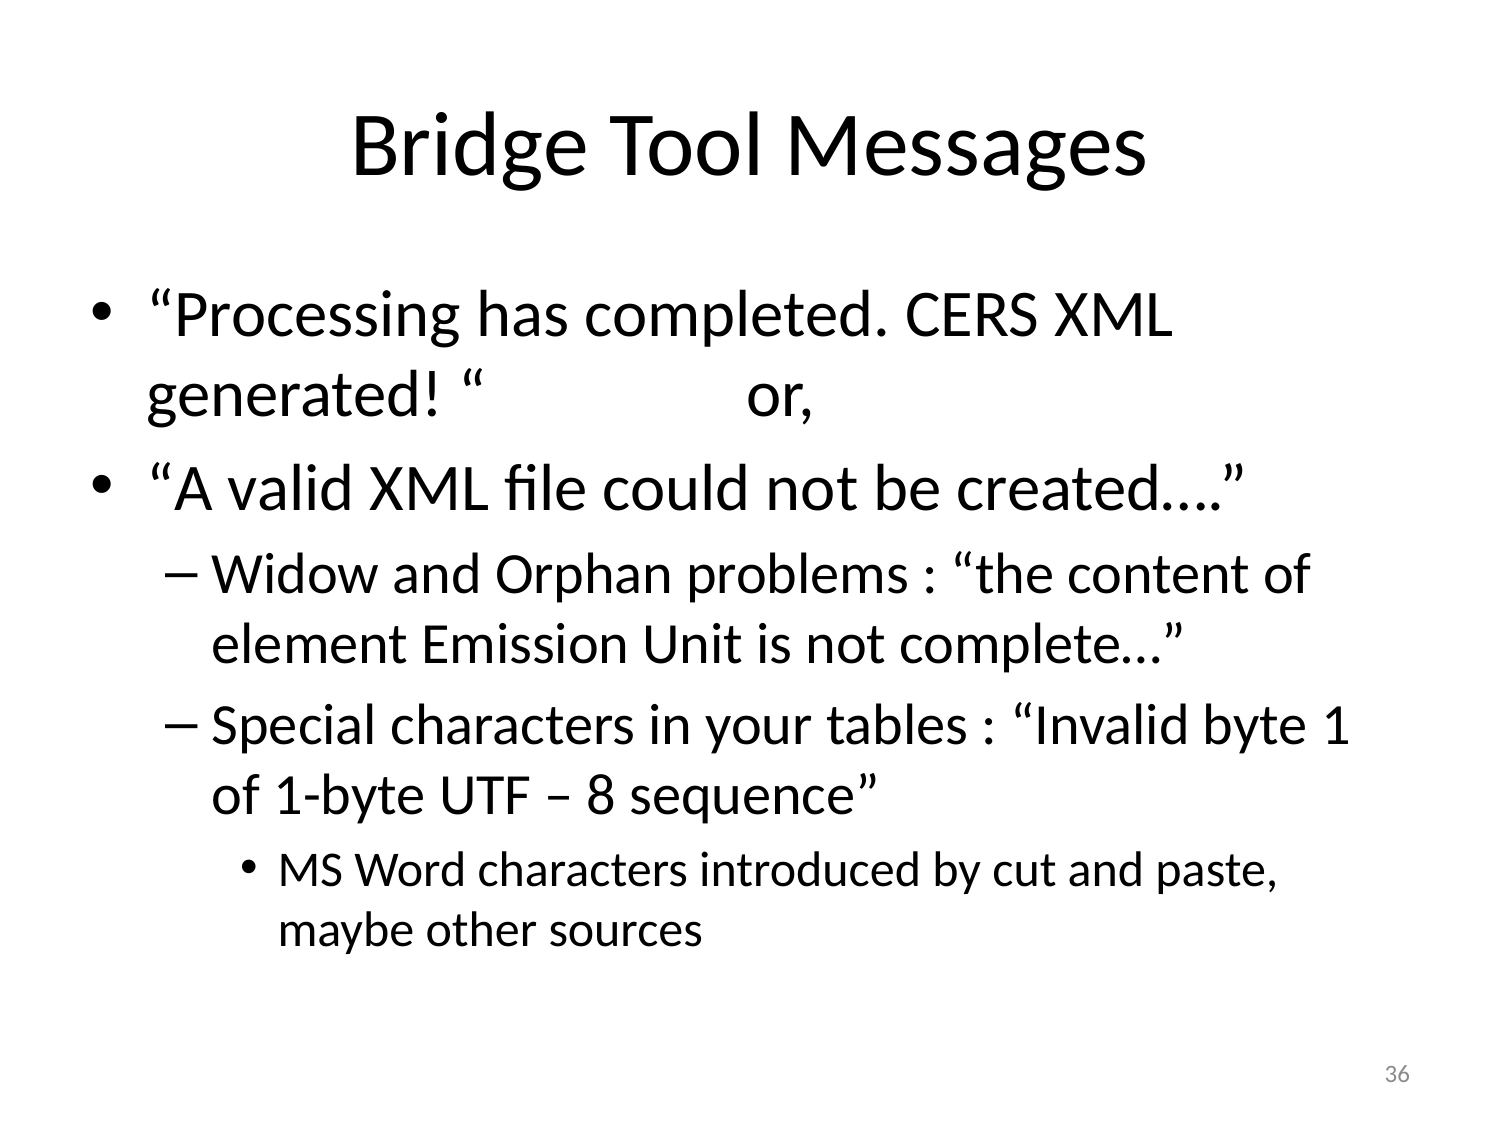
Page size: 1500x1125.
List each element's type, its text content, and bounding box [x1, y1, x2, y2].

slide_number 36 [1074, 1042, 1425, 1103]
list “Processing has completed. CERS XML generated! “ or, “A valid XML file could not be created….” Widow and Orphan problems : “the content of element Emission Unit is not complete…” Special characters in your tables : “Invalid byte 1 of 1-byte UTF – 8 sequence” MS Word characters introduced by cut and paste, maybe other sources [75, 262, 1425, 1005]
title Bridge Tool Messages [75, 45, 1425, 233]
